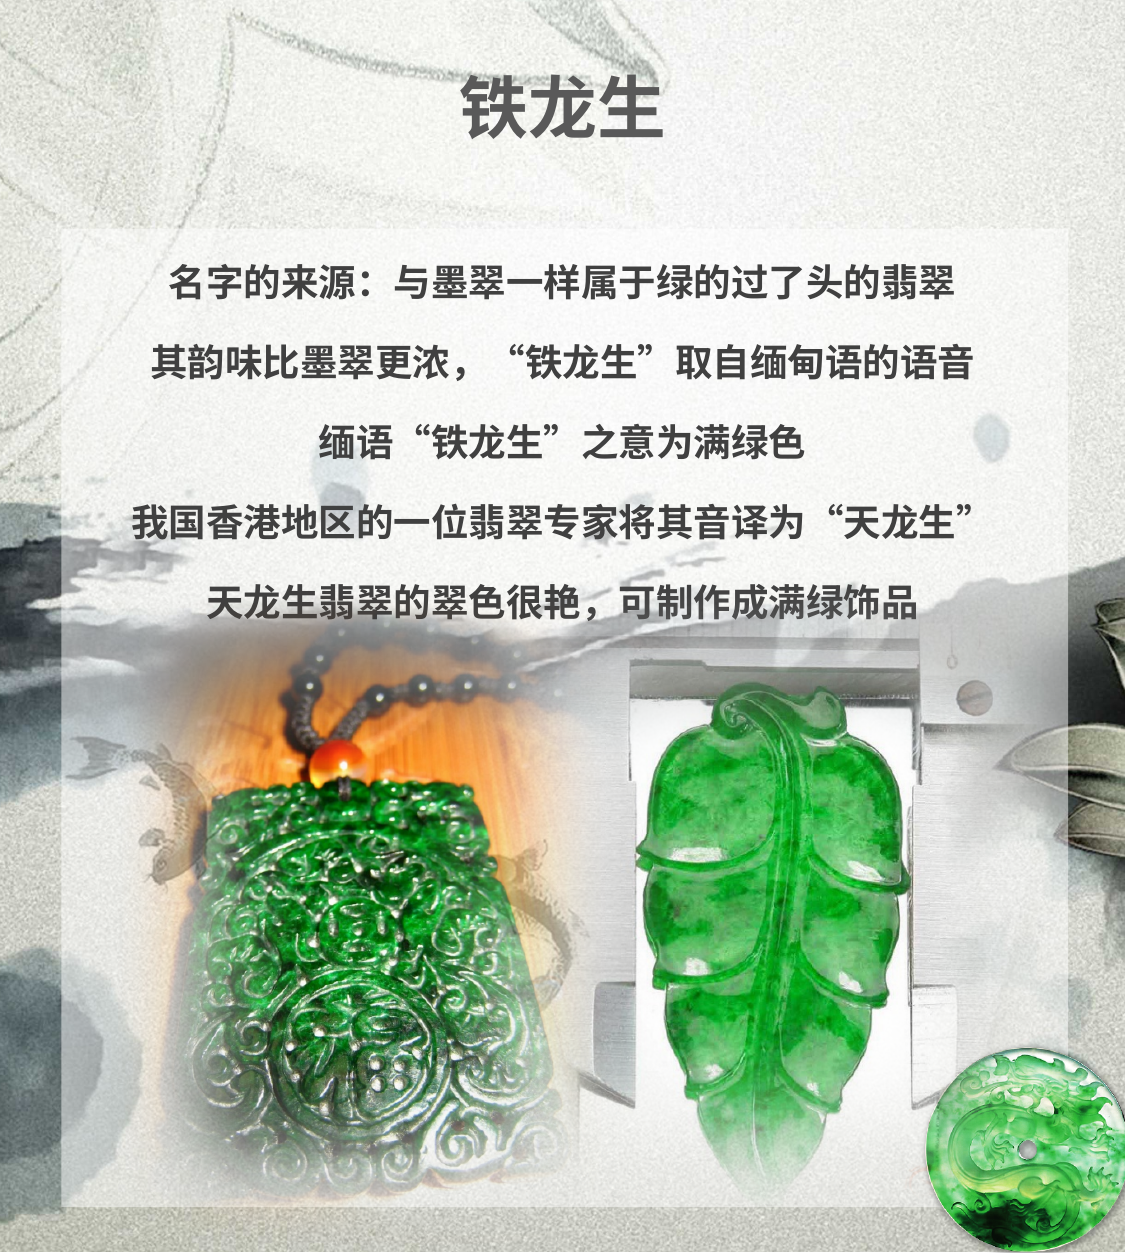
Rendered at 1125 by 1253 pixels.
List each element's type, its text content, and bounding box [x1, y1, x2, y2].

list 名字的来源：与墨翠一样属于绿的过了头的翡翠 其韵味比墨翠更浓，“铁龙生”取自缅甸语的语音 缅语“铁龙生”之意为满绿色 我国香港地区的一位翡翠专家将其音译为“天龙生” 天龙生翡翠的翠色很艳，可制作成满绿饰品 [58, 228, 1066, 1208]
title 铁龙生 [60, 32, 1066, 192]
picture [0, 0, 1125, 1253]
